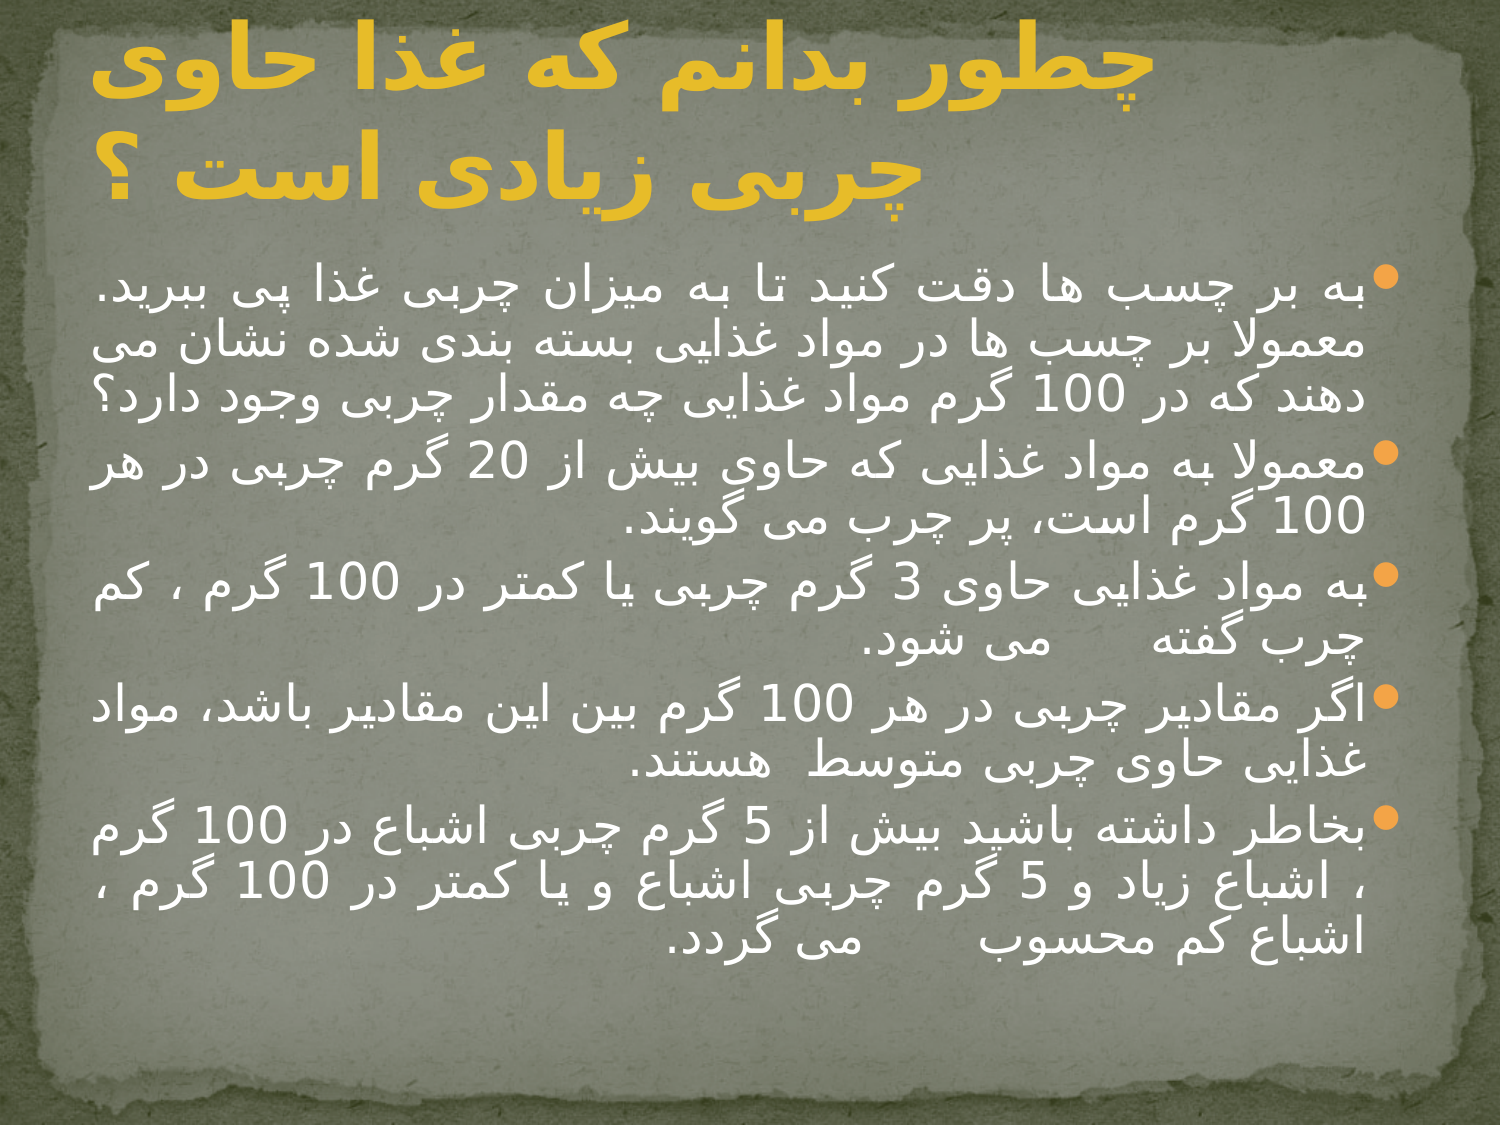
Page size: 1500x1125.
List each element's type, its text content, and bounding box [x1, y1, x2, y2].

title چطور بدانم که غذا حاوی چربی زیادی است ؟ [74, 24, 1425, 225]
list به بر چسب ها دقت کنید تا به میزان چربی غذا پی ببرید. معمولا بر چسب ها در مواد غذایی بسته بندی شده نشان می دهند که در 100 گرم مواد غذایی چه مقدار چربی وجود دارد؟ معمولا به مواد غذایی که حاوی بیش از 20 گرم چربی در هر 100 گرم است، پر چرب می گویند. به مواد غذایی حاوی 3 گرم چربی یا کمتر در 100 گرم ، کم چرب گفته می شود. اگر مقادیر چربی در هر 100 گرم بین این مقادیر باشد، مواد غذایی حاوی چربی متوسط هستند. بخاطر داشته باشید بیش از 5 گرم چربی اشباع در 100 گرم ، اشباع زیاد و 5 گرم چربی اشباع و یا کمتر در 100 گرم ، اشباع کم محسوب می گردد. [74, 249, 1426, 1001]
